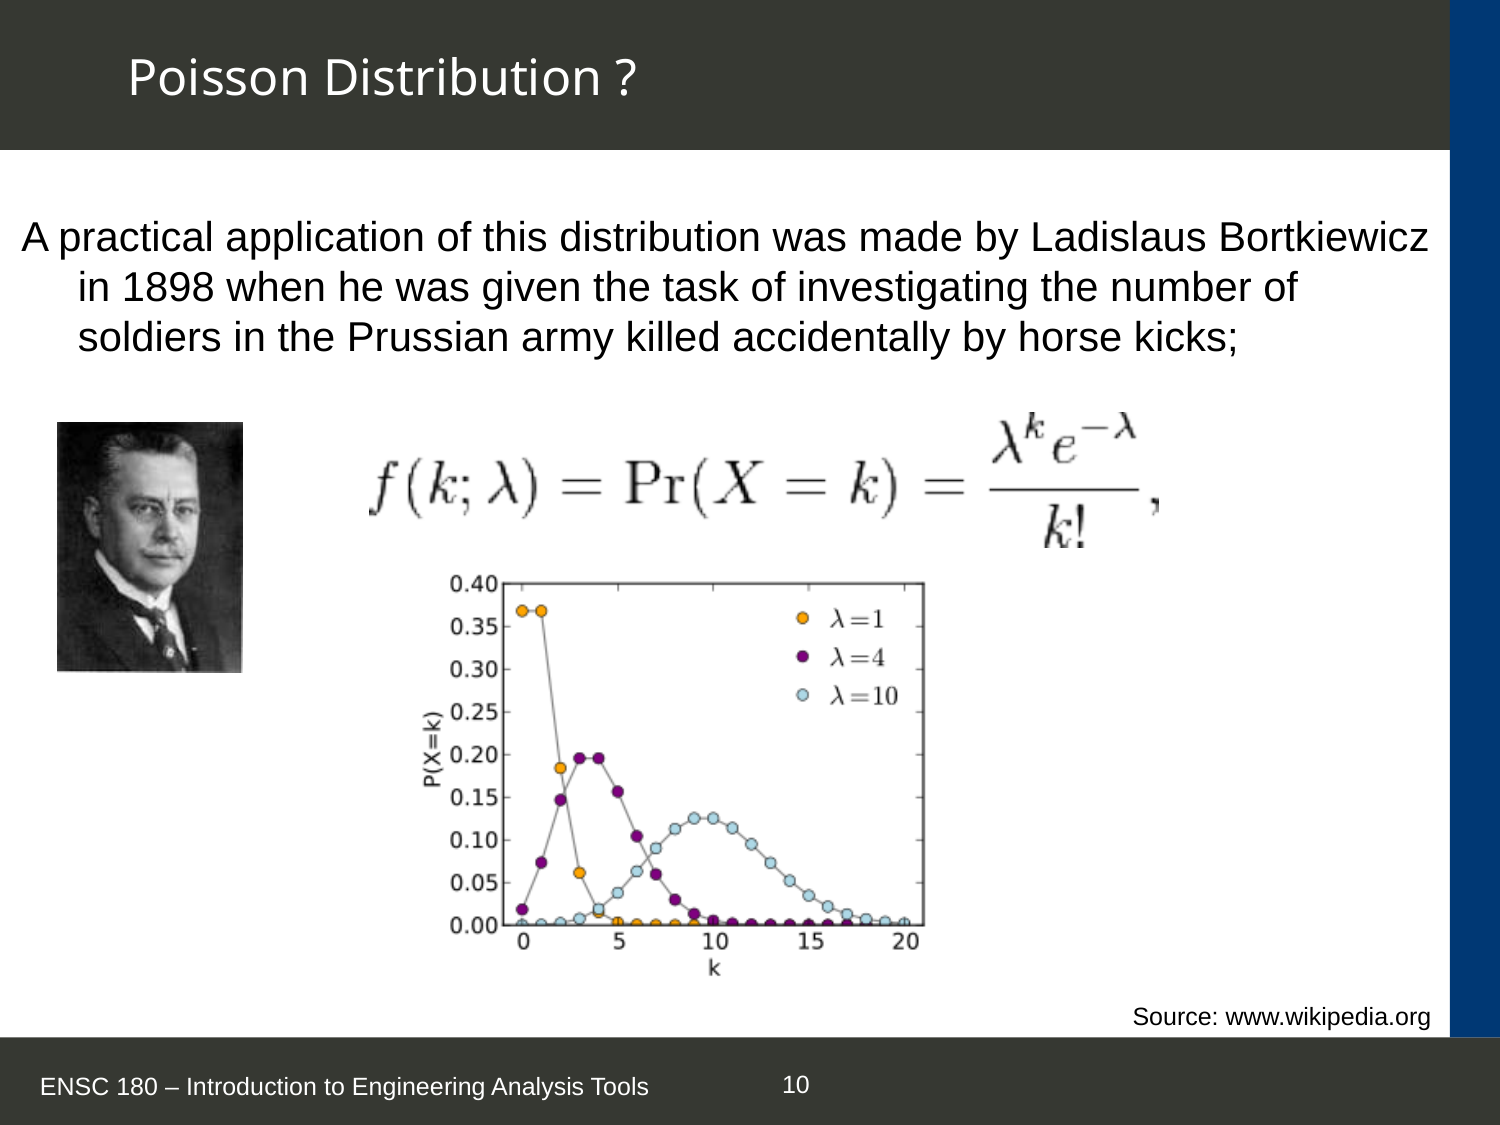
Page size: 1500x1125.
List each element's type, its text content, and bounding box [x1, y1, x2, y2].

list A practical application of this distribution was made by Ladislaus Bortkiewicz in 1898 when he was given the task of investigating the number of soldiers in the Prussian army killed accidentally by horse kicks; [6, 201, 1450, 448]
picture [369, 412, 1159, 548]
title Poisson Distribution ? [112, 37, 1450, 138]
picture [413, 554, 946, 981]
picture [56, 422, 244, 673]
text_box Source: www.wikipedia.org [1117, 993, 1447, 1039]
footer ENSC 180 – Introduction to Engineering Analysis Tools [24, 1062, 701, 1113]
